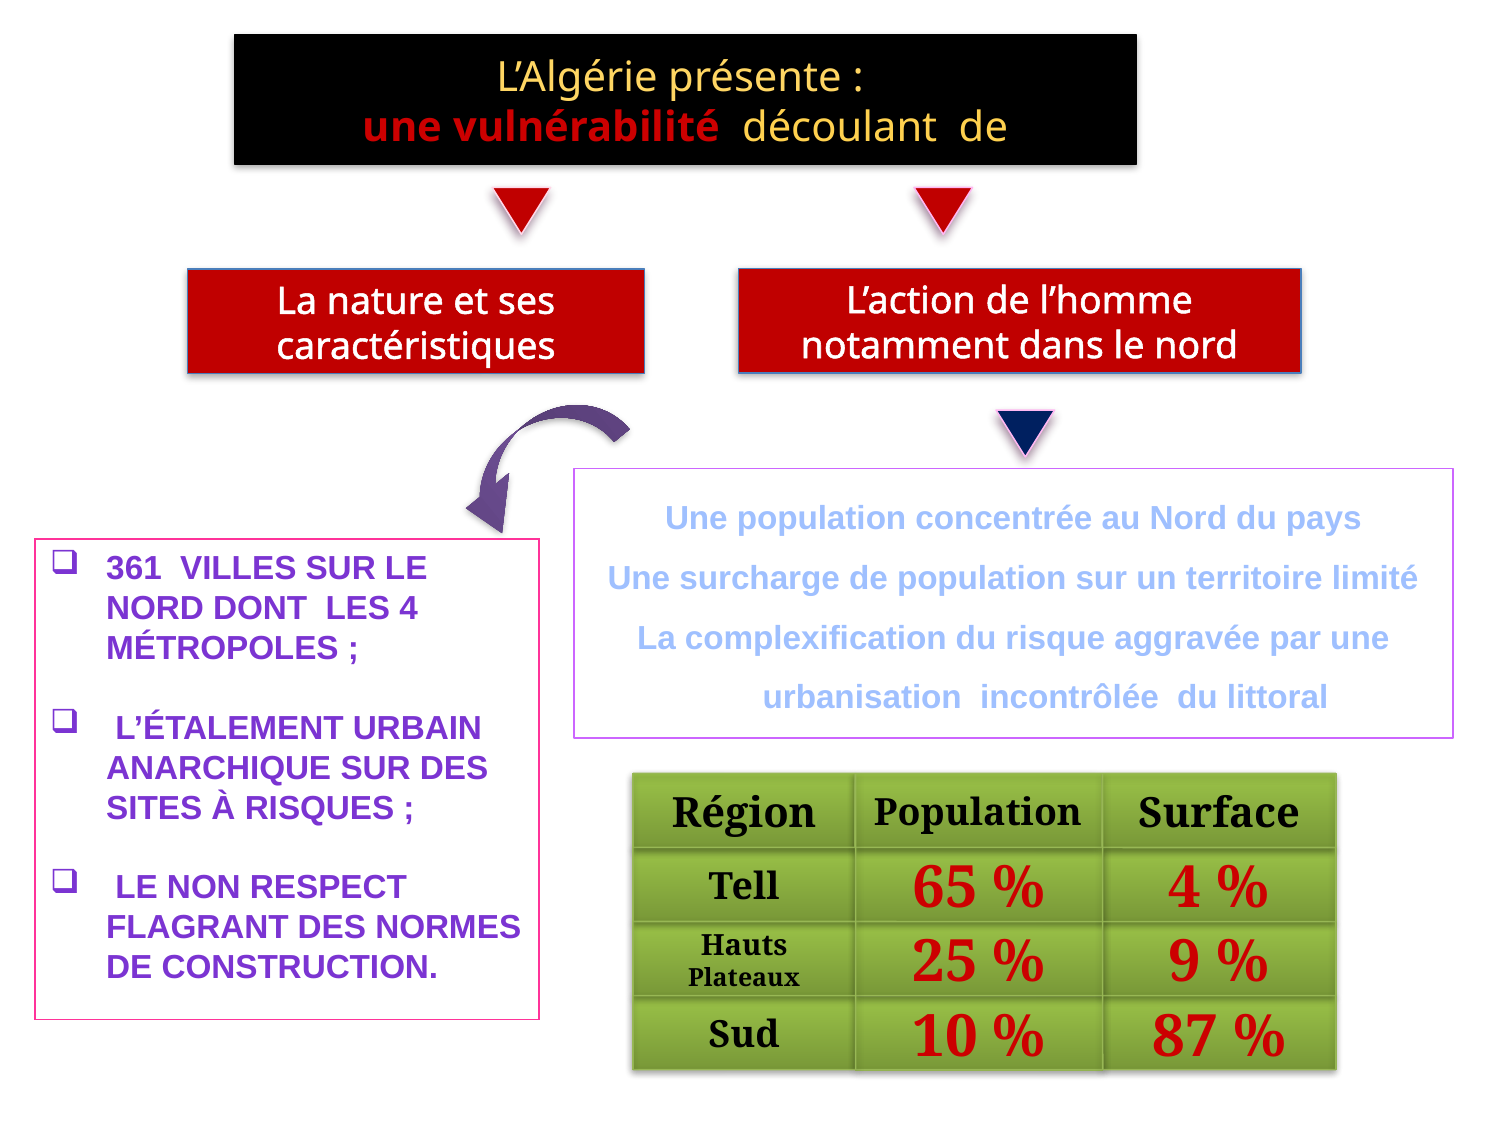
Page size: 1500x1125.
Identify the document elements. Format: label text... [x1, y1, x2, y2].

text_box L’action de l’homme notamment dans le nord [738, 268, 1302, 374]
text_box 361 villes sur le Nord dont les 4 métropoles ; l’étalement urbain anarchique sur des sites à risques ; le non respect flagrant des normes de construction. [35, 538, 539, 1020]
text_box [492, 187, 551, 235]
text_box [996, 410, 1055, 457]
text_box [465, 405, 630, 534]
text_box L’Algérie présente : une vulnérabilité découlant de [234, 34, 1137, 165]
text_box La nature et ses caractéristiques [187, 268, 645, 374]
text_box [913, 187, 973, 235]
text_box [632, 773, 1337, 1071]
text_box Une population concentrée au Nord du pays Une surcharge de population sur un territoire limité La complexification du risque aggravée par une urbanisation incontrôlée du littoral [572, 467, 1455, 740]
